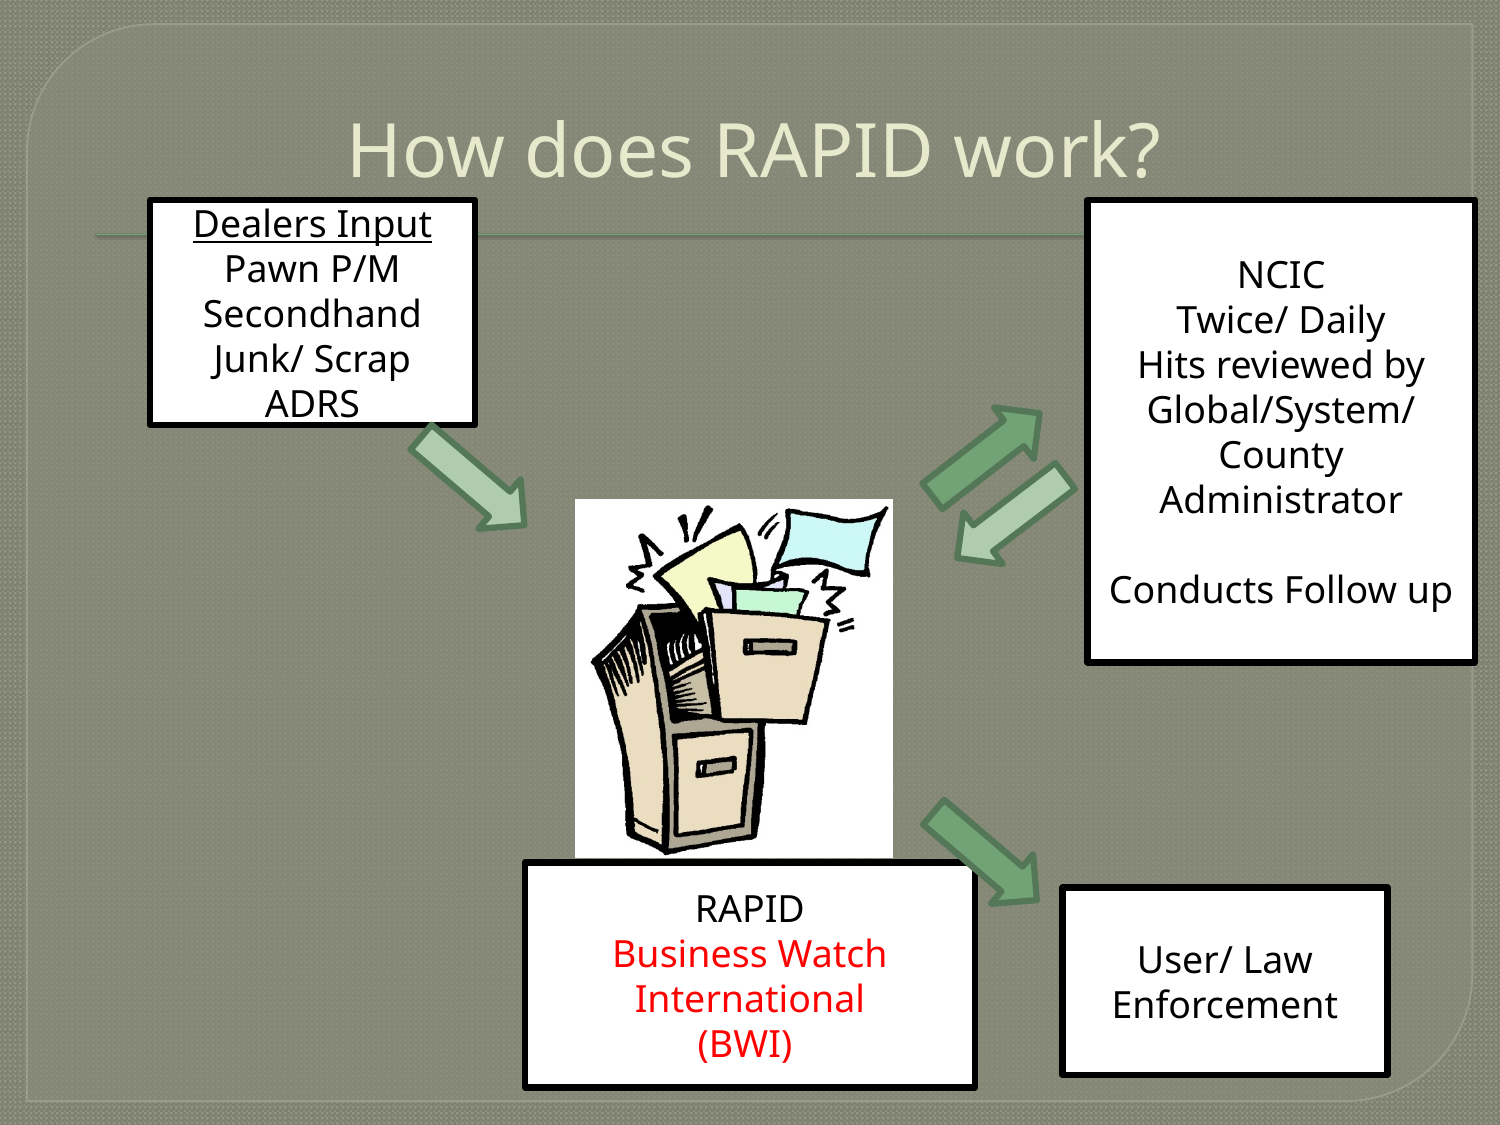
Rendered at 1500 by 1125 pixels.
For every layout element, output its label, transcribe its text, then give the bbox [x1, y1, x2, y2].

text_box [954, 459, 1079, 568]
text_box NCIC Twice/ Daily Hits reviewed by Global/System/ County Administrator Conducts Follow up [1084, 197, 1478, 666]
text_box RAPID Business Watch International (BWI) [522, 859, 978, 1091]
text_box [407, 421, 528, 532]
text_box [919, 796, 1040, 907]
text_box User/ Law Enforcement [1059, 884, 1391, 1078]
text_box Dealers Input Pawn P/M Secondhand Junk/ Scrap ADRS [147, 197, 478, 428]
text_box [919, 404, 1043, 513]
title How does RAPID work? [75, 41, 1425, 200]
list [574, 499, 893, 858]
